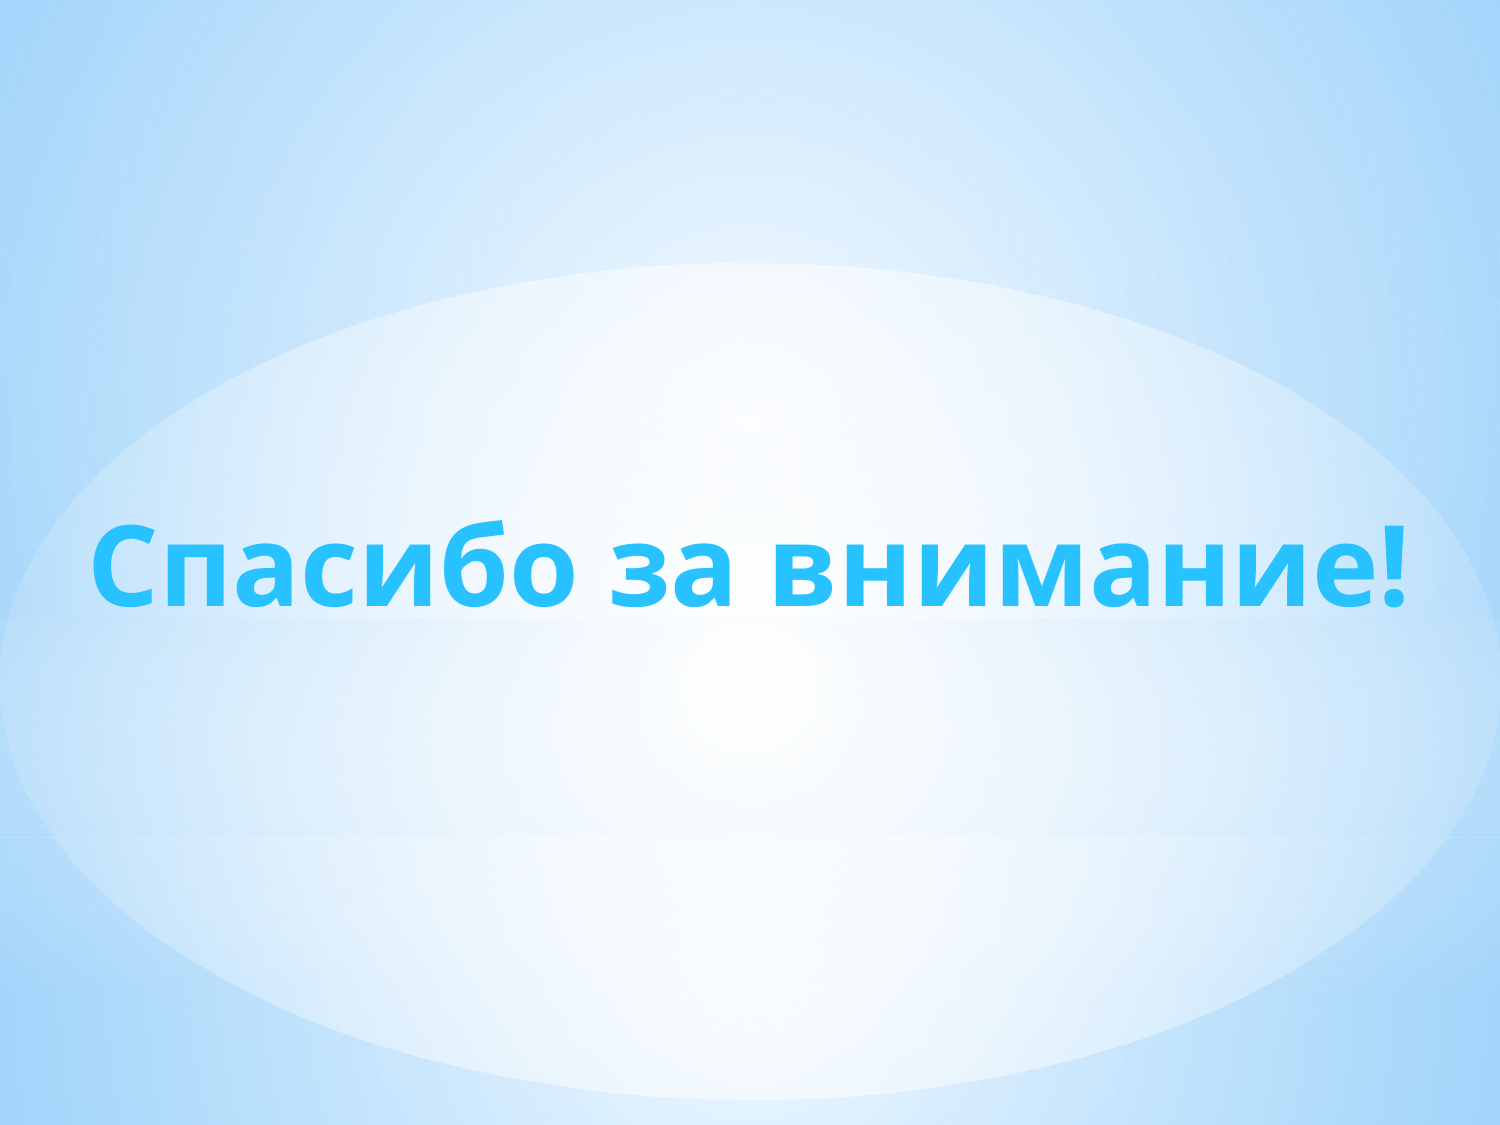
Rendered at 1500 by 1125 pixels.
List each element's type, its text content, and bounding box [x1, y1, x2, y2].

text_box Спасибо за внимание! [72, 486, 1427, 637]
